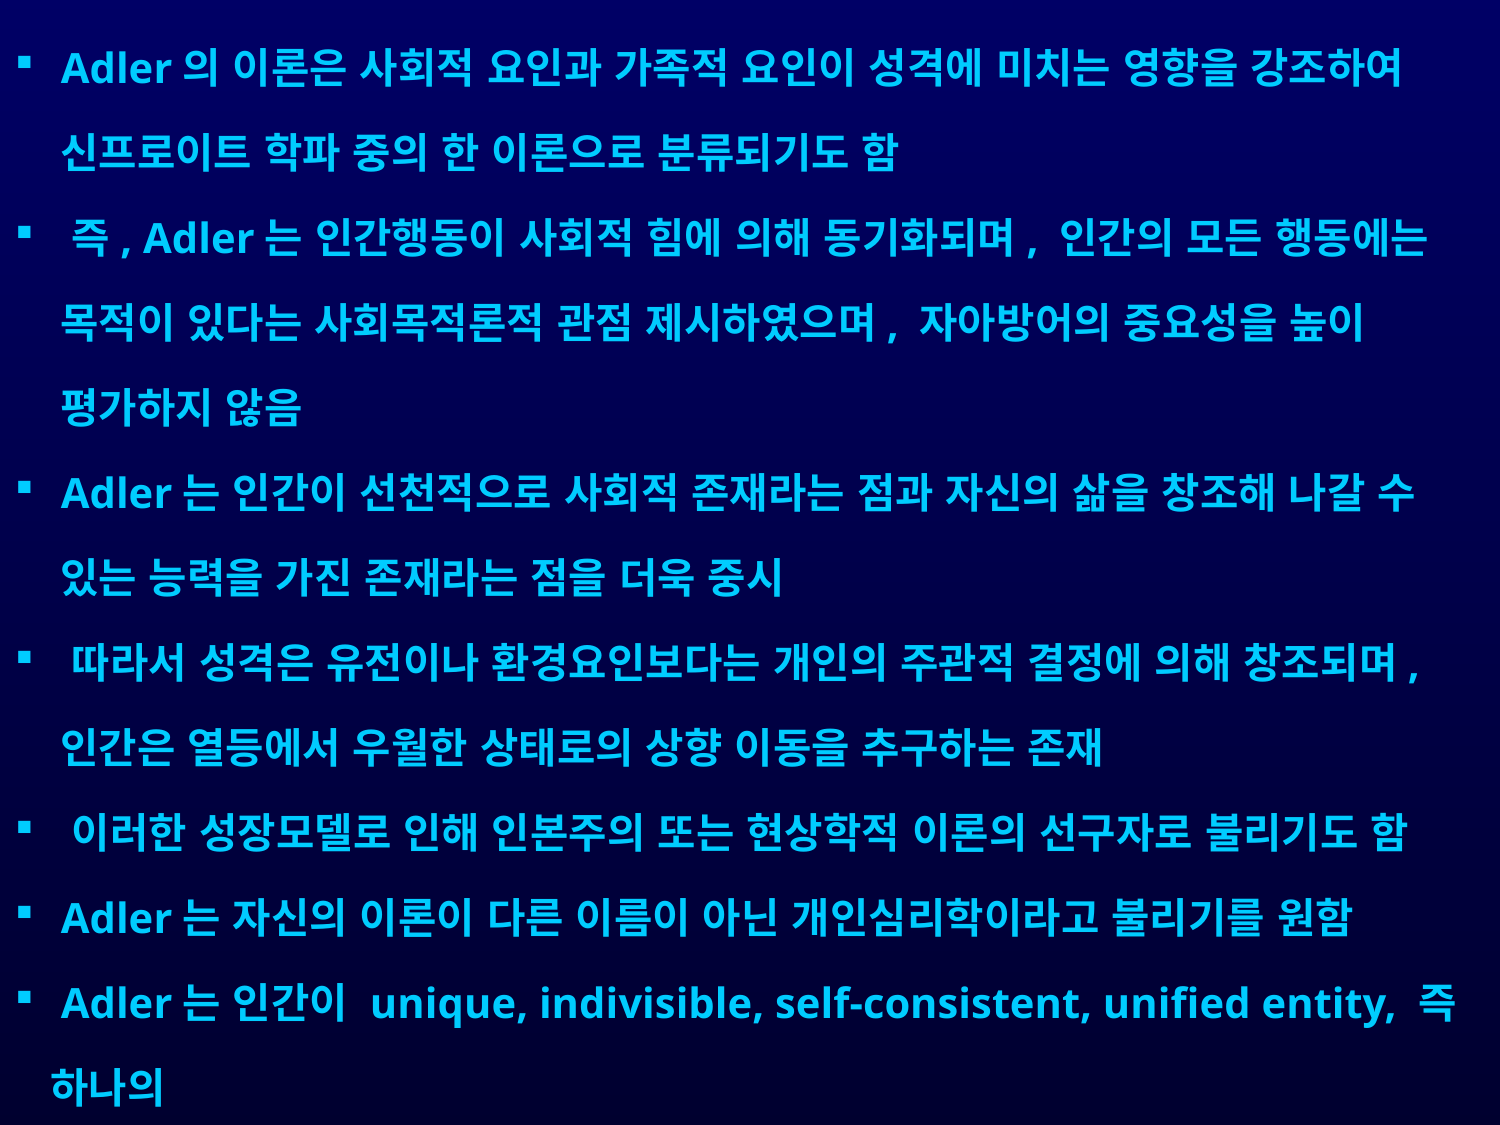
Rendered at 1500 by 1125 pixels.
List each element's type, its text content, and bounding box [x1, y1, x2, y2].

text_box Adler의 이론은 사회적 요인과 가족적 요인이 성격에 미치는 영향을 강조하여 신프로이트 학파 중의 한 이론으로 분류되기도 함 즉, Adler는 인간행동이 사회적 힘에 의해 동기화되며, 인간의 모든 행동에는 목적이 있다는 사회목적론적 관점 제시하였으며, 자아방어의 중요성을 높이 평가하지 않음 Adler는 인간이 선천적으로 사회적 존재라는 점과 자신의 삶을 창조해 나갈 수 있는 능력을 가진 존재라는 점을 더욱 중시 따라서 성격은 유전이나 환경요인보다는 개인의 주관적 결정에 의해 창조되며, 인간은 열등에서 우월한 상태로의 상향 이동을 추구하는 존재 이러한 성장모델로 인해 인본주의 또는 현상학적 이론의 선구자로 불리기도 함 Adler는 자신의 이론이 다른 이름이 아닌 개인심리학이라고 불리기를 원함 Adler는 인간이 unique, indivisible, self-consistent, unified entity, 즉 하나의 전체로서 기능하므로 부분으로 나눠서 이해할 수 없는 존재라고 주장 [0, 0, 1500, 1125]
